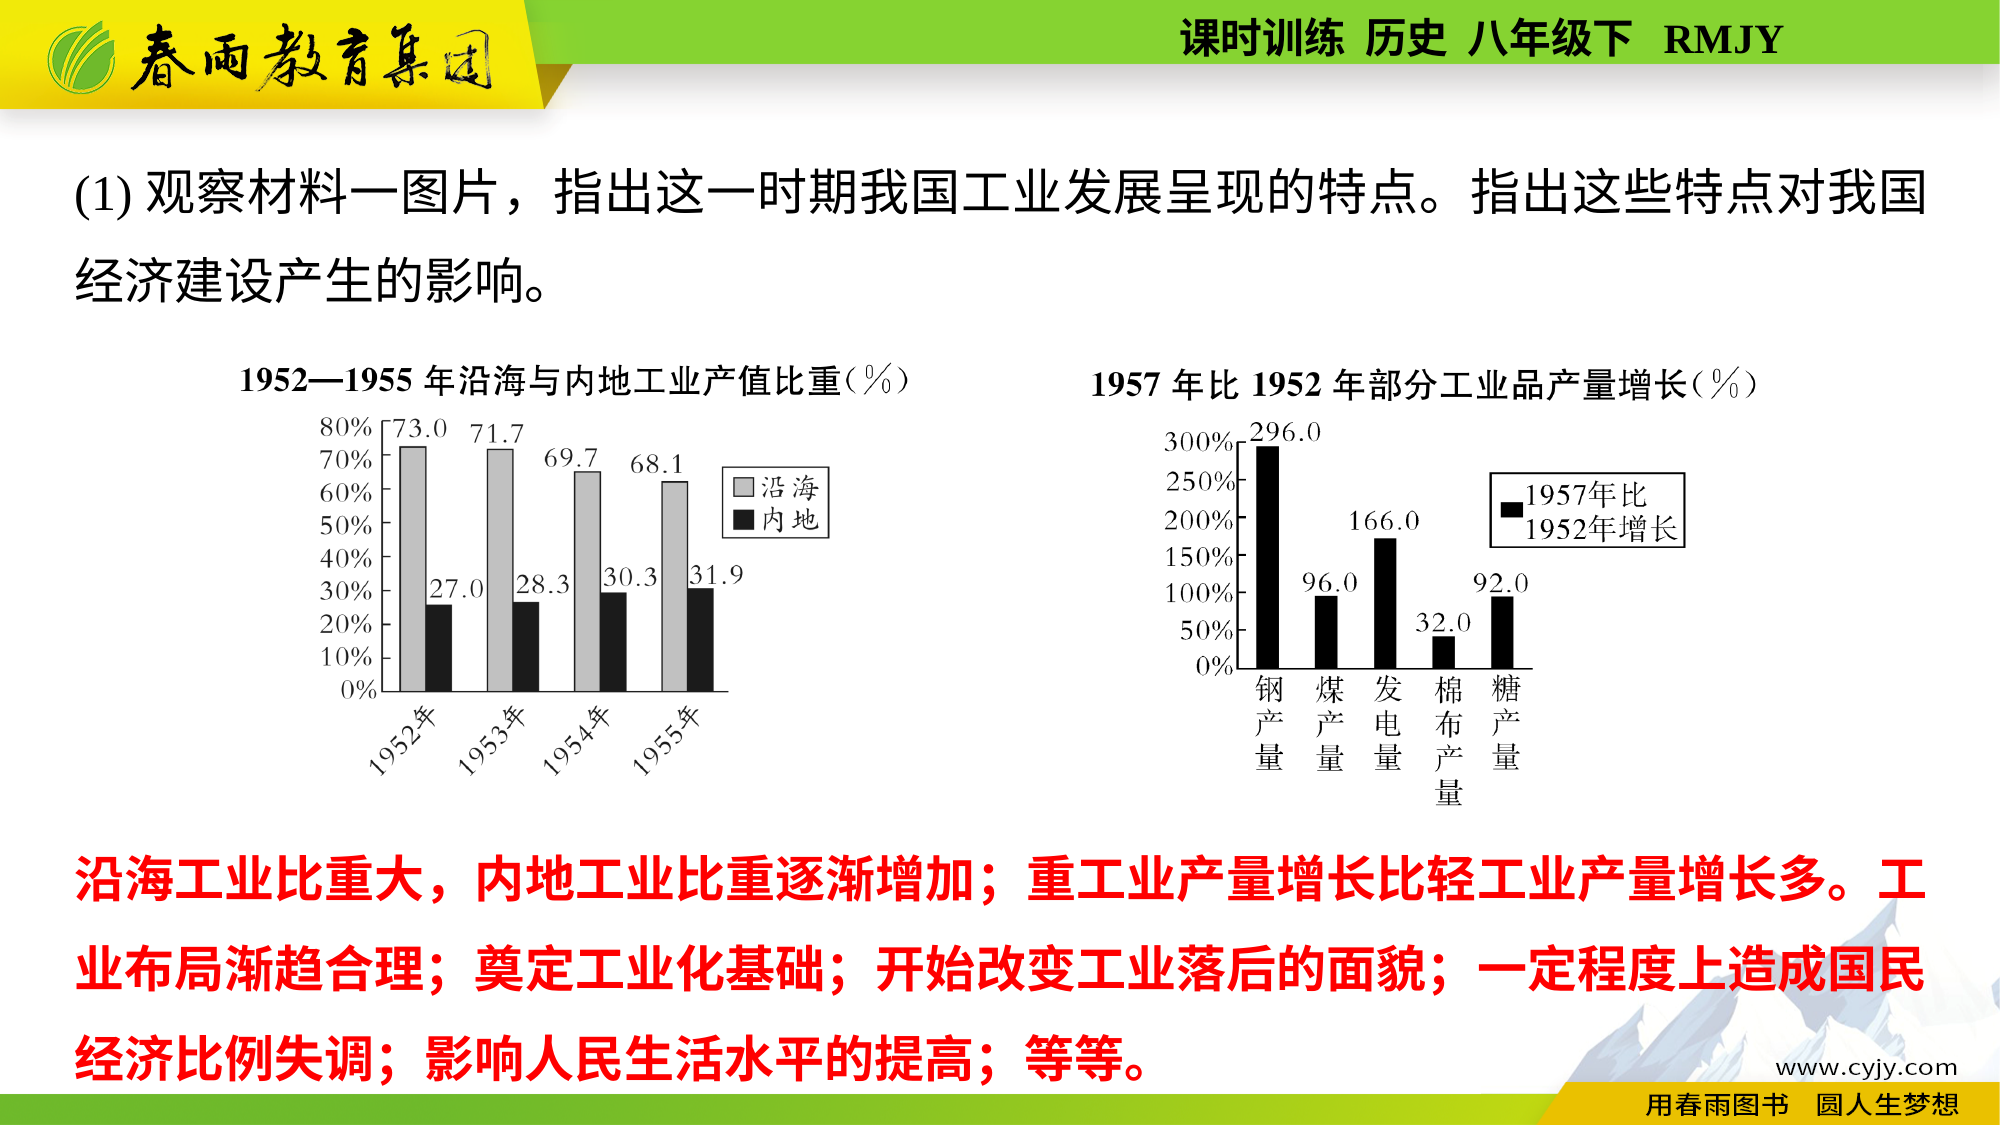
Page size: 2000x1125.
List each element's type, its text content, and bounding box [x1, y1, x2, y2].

list (1)观察材料一图片，指出这一时期我国工业发展呈现的特点。指出这些特点对我国经济建设产生的影响。 [59, 122, 1944, 308]
picture [0, 0, 2000, 1125]
text_box 沿海工业比重大，内地工业比重逐渐增加；重工业产量增长比轻工业产量增长多。工业布局渐趋合理；奠定工业化基础；开始改变工业落后的面貌；一定程度上造成国民经济比例失调；影响人民生活水平的提高；等等。 [59, 810, 1944, 1096]
